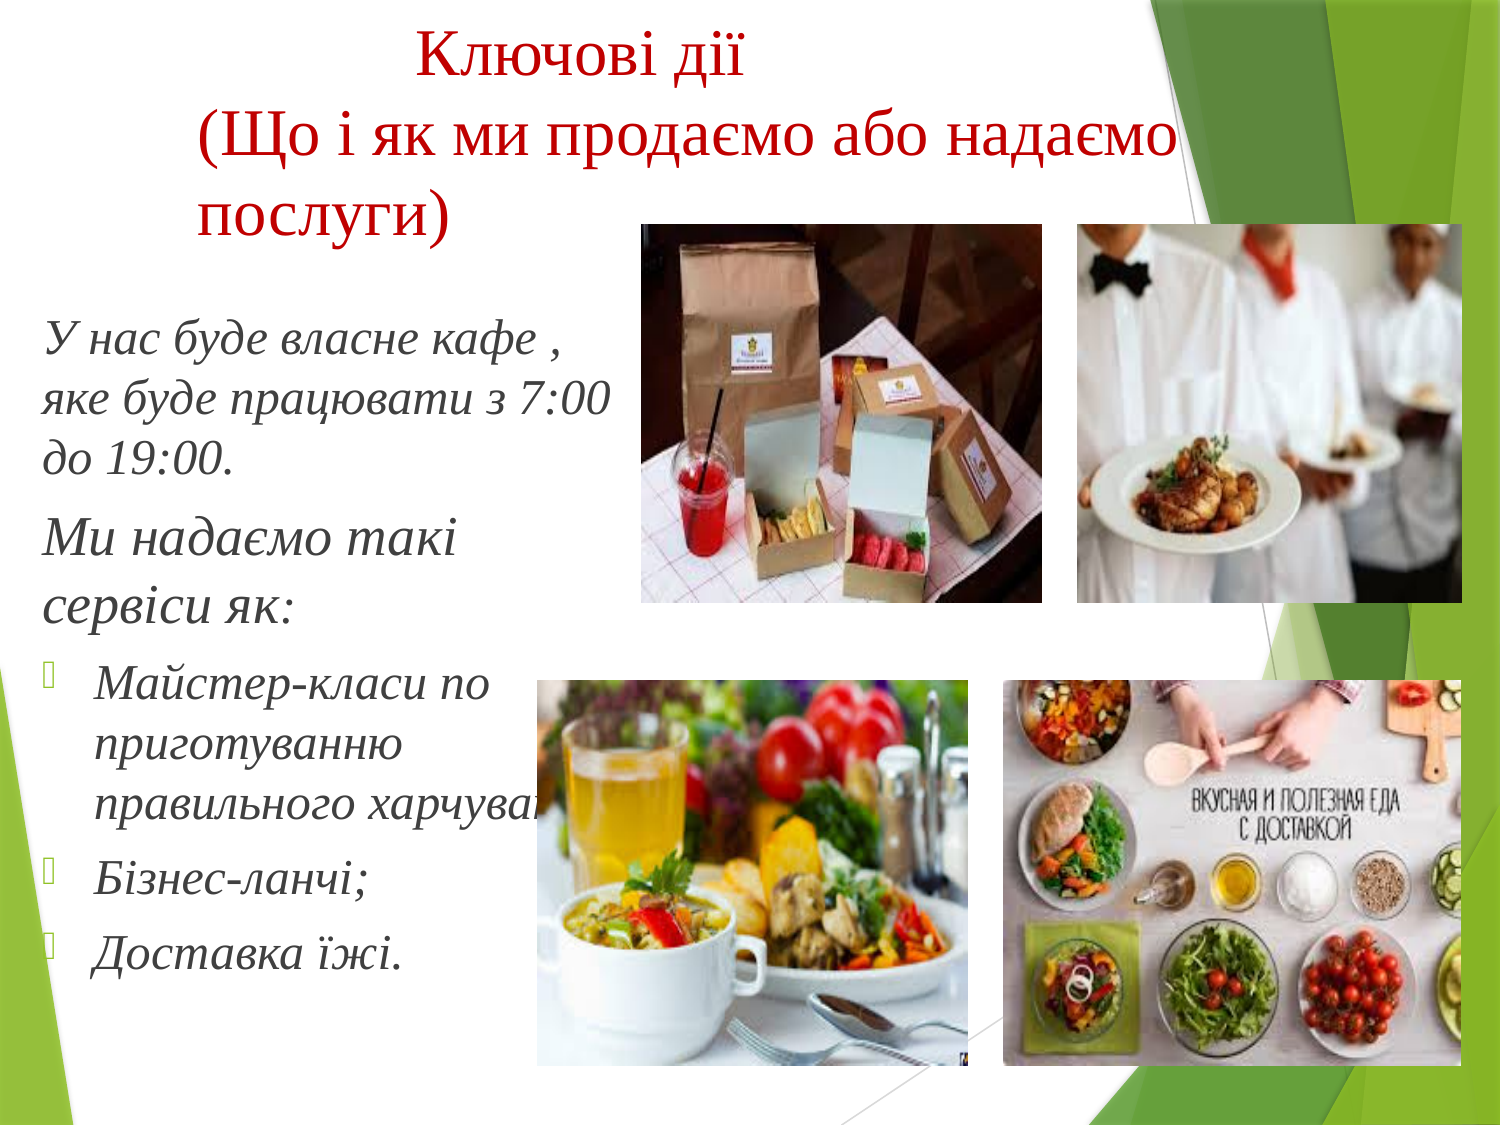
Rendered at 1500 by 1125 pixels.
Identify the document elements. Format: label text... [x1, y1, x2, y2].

picture [536, 680, 968, 1067]
picture [1002, 680, 1461, 1067]
picture [1077, 224, 1463, 604]
title Ключові дії (Що і як ми продаємо або надаємо послуги) [183, 1, 1424, 274]
picture [640, 224, 1042, 604]
list У нас буде власне кафе , яке буде працювати з 7:00 до 19:00. Ми надаємо такі сервіси як: Майстер-класи по приготуванню правильного харчування; Бізнес-ланчі; Доставка їжі. [27, 296, 642, 1018]
